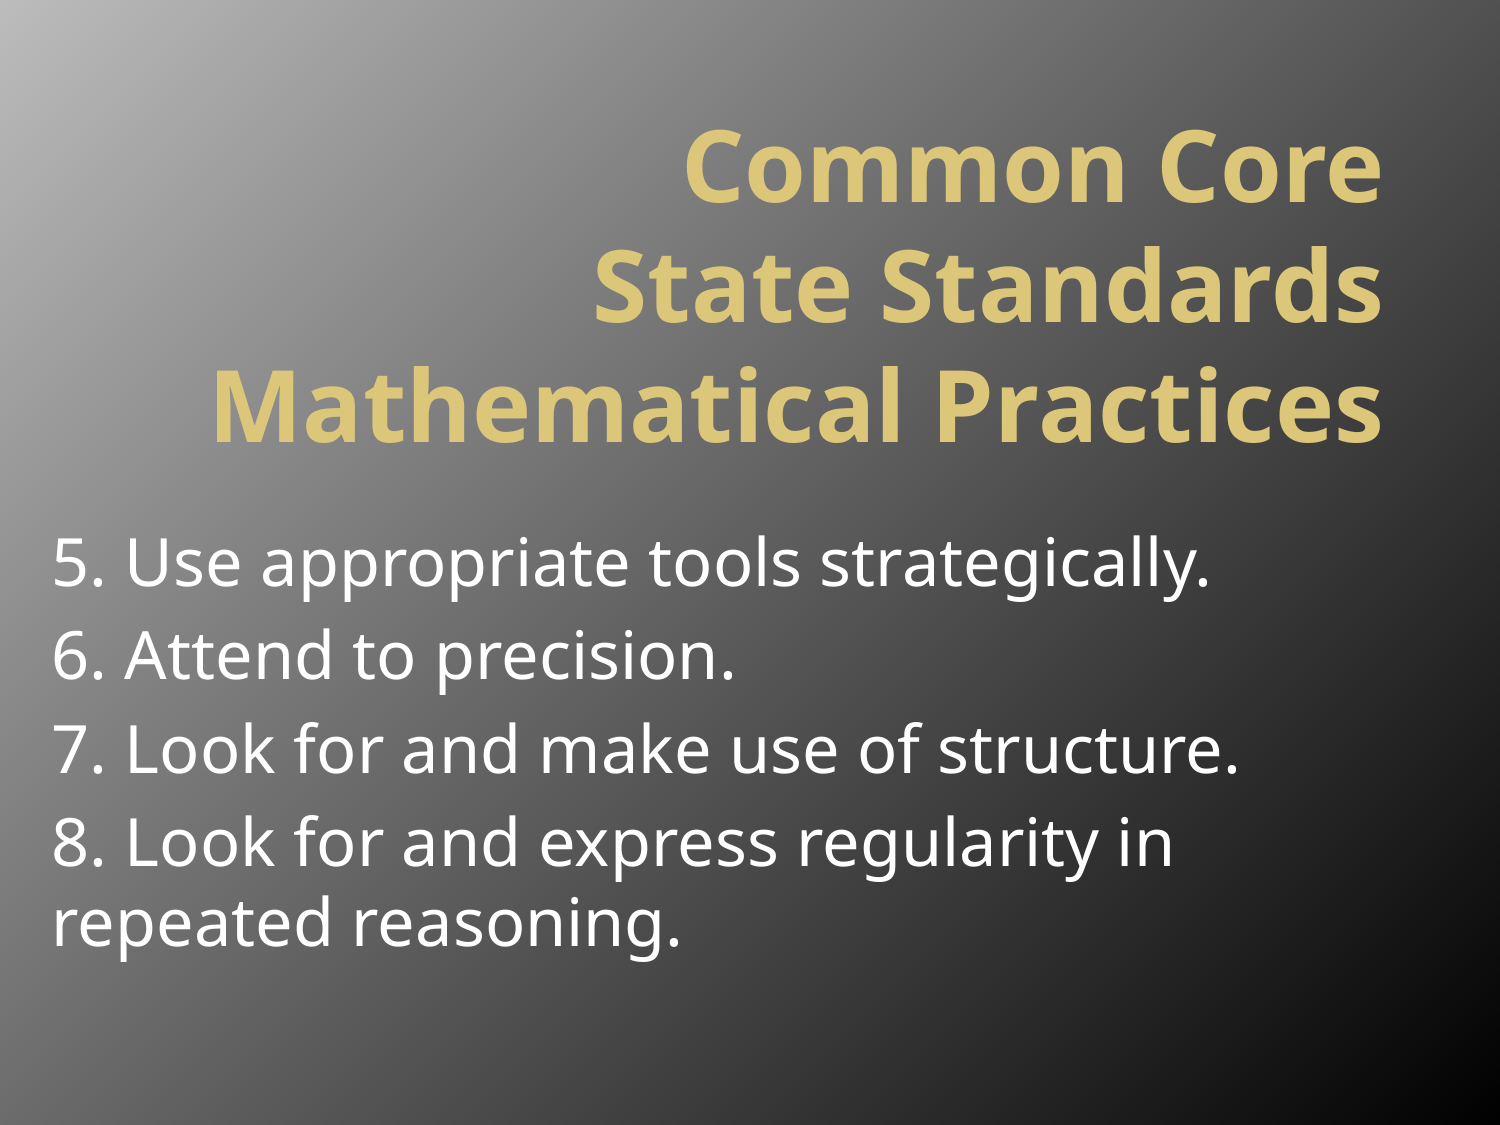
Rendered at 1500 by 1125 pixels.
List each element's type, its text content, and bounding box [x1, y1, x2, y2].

list 5. Use appropriate tools strategically. 6. Attend to precision. 7. Look for and make use of structure. 8. Look for and express regularity in repeated reasoning. [24, 512, 1475, 761]
title Common Core State Standards Mathematical Practices [150, 162, 1400, 463]
